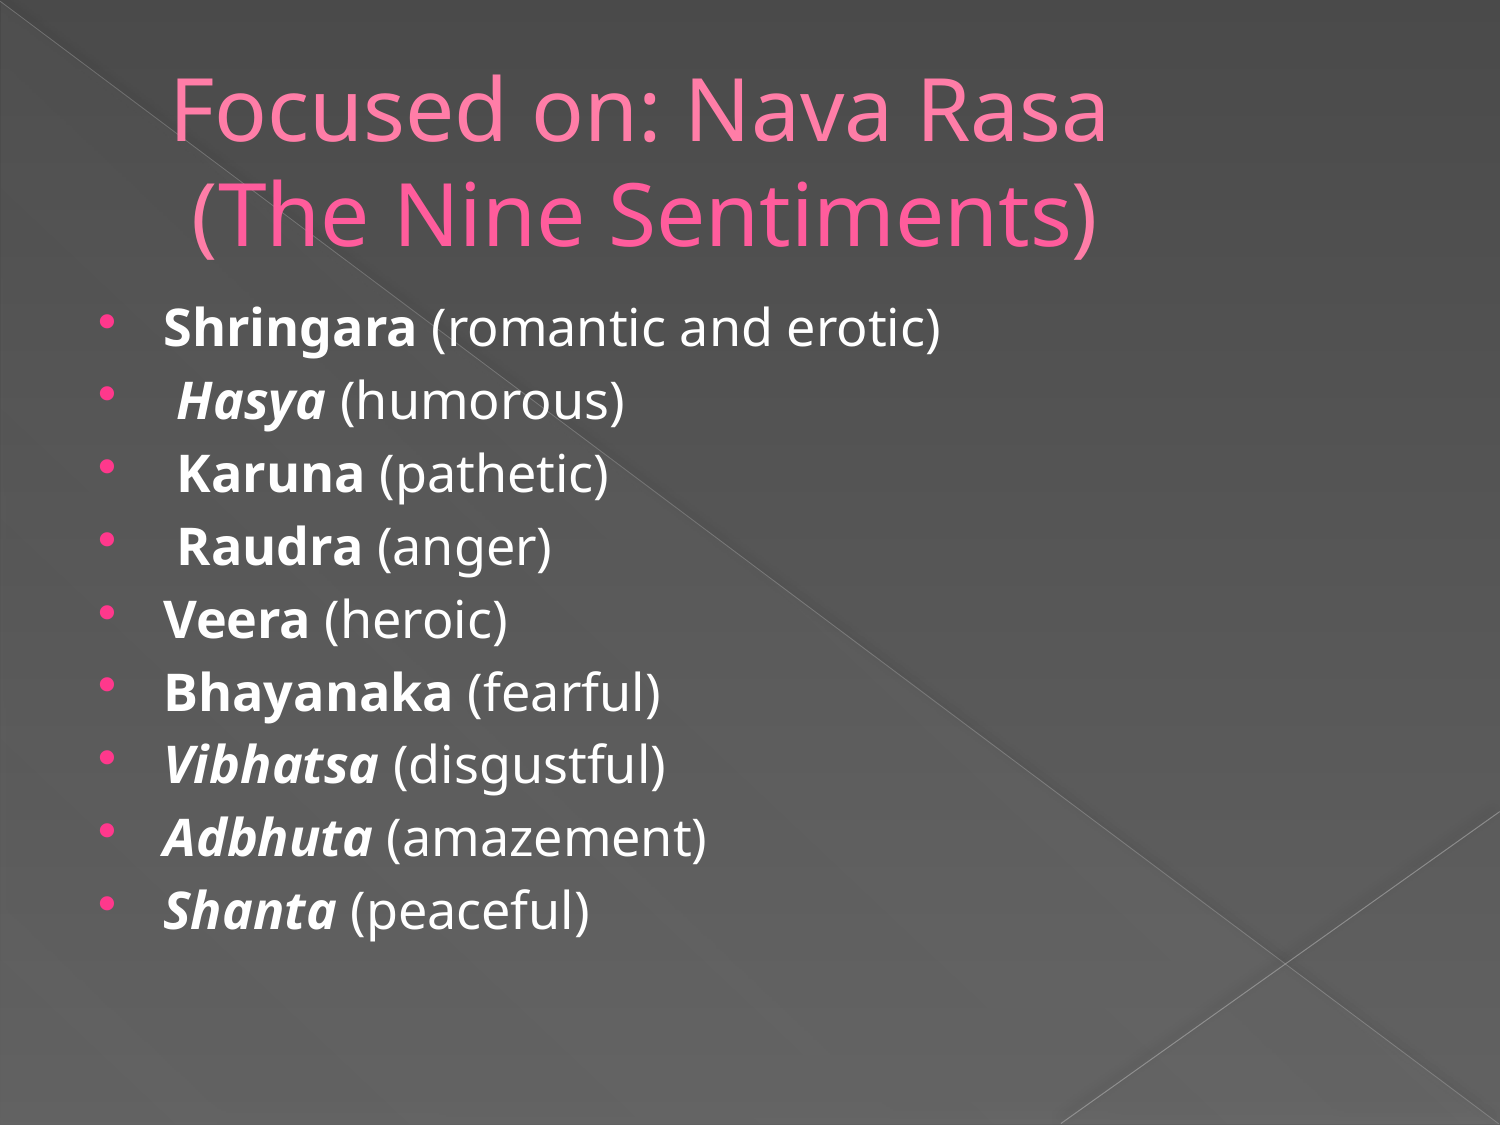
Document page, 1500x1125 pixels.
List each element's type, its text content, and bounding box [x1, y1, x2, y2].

title Focused on: Nava Rasa (The Nine Sentiments) [75, 43, 1425, 274]
list Shringara (romantic and erotic) Hasya (humorous) Karuna (pathetic) Raudra (anger) Veera (heroic) Bhayanaka (fearful) Vibhatsa (disgustful) Adbhuta (amazement) Shanta (peaceful) [75, 287, 1425, 975]
